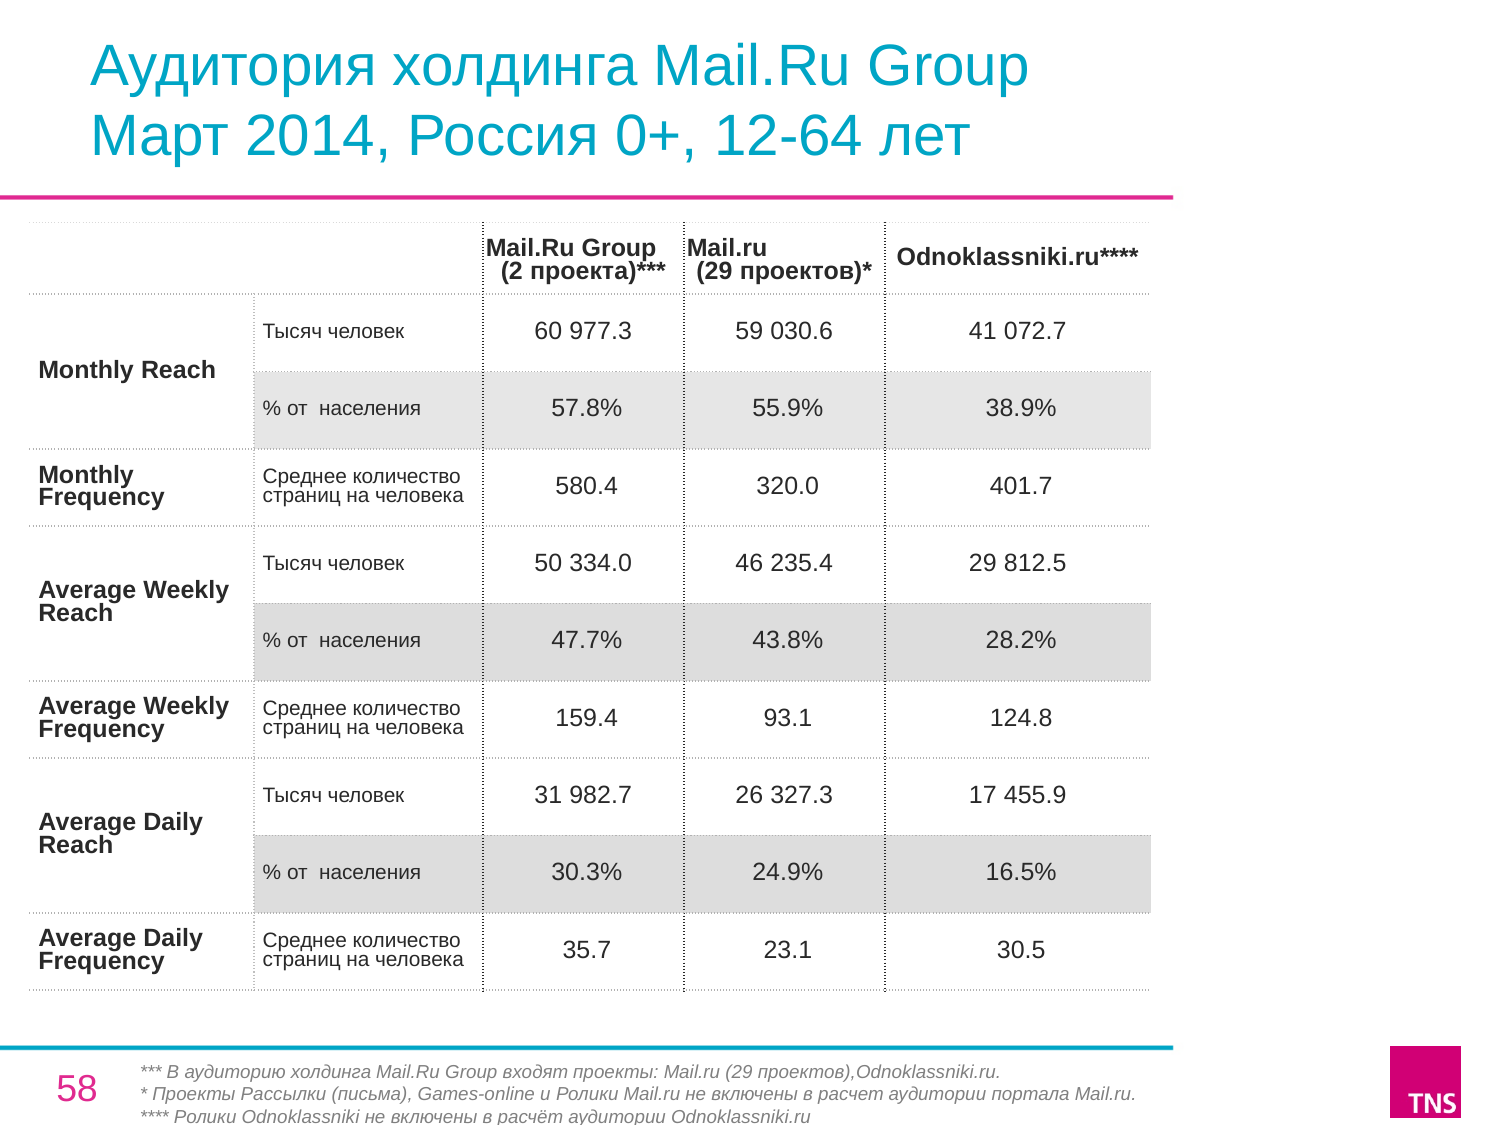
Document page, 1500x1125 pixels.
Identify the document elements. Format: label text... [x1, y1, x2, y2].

title Аудитория холдинга Mail.Ru Group Март 2014, Россия 0+, 12-64 лет [74, 8, 1476, 187]
table_cell 26 327.3 [684, 758, 885, 835]
table_cell 31 982.7 [483, 758, 684, 835]
table_cell 16.5% [885, 835, 1151, 913]
table_cell Monthly Frequency [29, 449, 254, 526]
table_cell 43.8% [684, 603, 885, 681]
table_cell 124.8 [885, 681, 1151, 758]
table_cell 59 030.6 [684, 294, 885, 372]
table_cell % от населения [254, 835, 483, 913]
table_cell Среднее количество страниц на человека [254, 913, 483, 990]
table_cell 580.4 [483, 449, 684, 526]
table_cell Тысяч человек [254, 526, 483, 603]
table_cell % от населения [254, 372, 483, 449]
table_cell Average Weekly Reach [29, 526, 254, 681]
table_cell 320.0 [684, 449, 885, 526]
table_cell 159.4 [483, 681, 684, 758]
table_cell 24.9% [684, 835, 885, 913]
slide_number 58 [40, 1055, 124, 1125]
table_cell 60 977.3 [483, 294, 684, 372]
table_header Mail.ru (29 проектов)* [684, 223, 885, 294]
table_cell 47.7% [483, 603, 684, 681]
table_cell 401.7 [885, 449, 1151, 526]
table_cell 50 334.0 [483, 526, 684, 603]
picture [0, 0, 1500, 1125]
table_header [29, 223, 483, 294]
table_cell Average Weekly Frequency [29, 681, 254, 758]
table_cell Среднее количество страниц на человека [254, 449, 483, 526]
text_box *** В аудиторию холдинга Mail.Ru Group входят проекты: Mail.ru (29 проектов),Odnoklassniki.ru. * Проекты Рассылки (письма), Games-online и Ролики Mail.ru не включены в расчет аудитории портала Mail.ru. **** Ролики Odnoklassniki не включены в расчёт аудитории Odnoklassniki.ru [124, 1052, 1463, 1125]
table_cell 17 455.9 [885, 758, 1151, 835]
table_cell 30.5 [885, 913, 1151, 990]
table_cell 30.3% [483, 835, 684, 913]
table_cell 23.1 [684, 913, 885, 990]
table_cell 29 812.5 [885, 526, 1151, 603]
table_header Mail.Ru Group (2 проекта)*** [483, 223, 684, 294]
table_cell 38.9% [885, 372, 1151, 449]
table_cell 55.9% [684, 372, 885, 449]
table_cell 93.1 [684, 681, 885, 758]
table_cell 35.7 [483, 913, 684, 990]
table_cell 28.2% [885, 603, 1151, 681]
table_header Odnoklassniki.ru**** [885, 223, 1151, 294]
table_cell Average Daily Reach [29, 758, 254, 913]
table_cell Monthly Reach [29, 294, 254, 449]
table_cell Среднее количество страниц на человека [254, 681, 483, 758]
table_cell Тысяч человек [254, 294, 483, 372]
table_cell Тысяч человек [254, 758, 483, 835]
table_cell % от населения [254, 603, 483, 681]
table_cell 41 072.7 [885, 294, 1151, 372]
table_cell 46 235.4 [684, 526, 885, 603]
table_cell 57.8% [483, 372, 684, 449]
table_cell Average Daily Frequency [29, 913, 254, 990]
